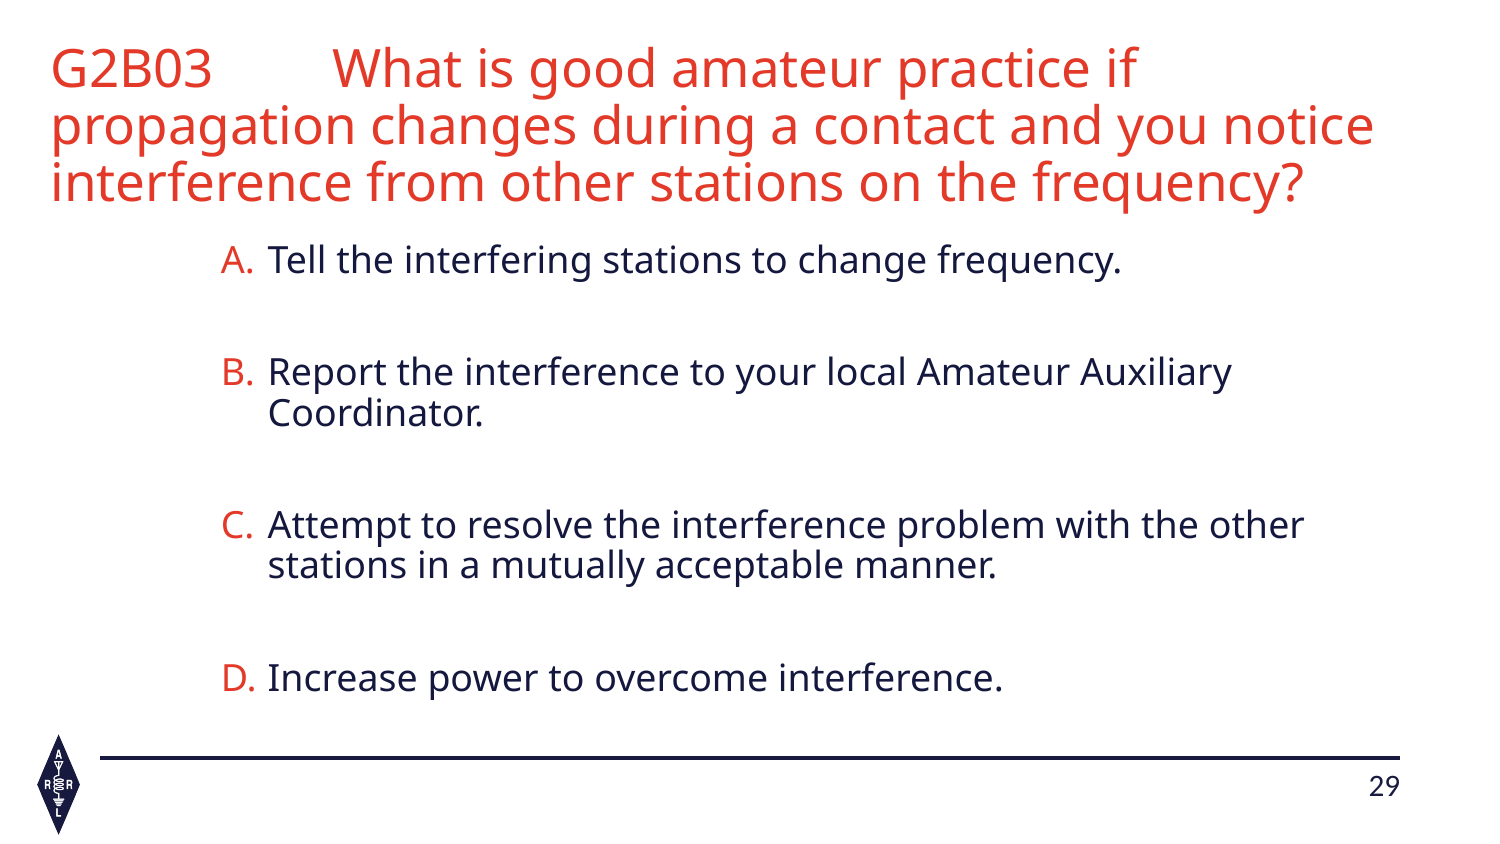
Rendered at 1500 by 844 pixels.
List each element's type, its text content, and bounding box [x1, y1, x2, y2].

list Tell the interfering stations to change frequency. Report the interference to your local Amateur Auxiliary Coordinator. Attempt to resolve the interference problem with the other stations in a mutually acceptable manner. Increase power to overcome interference. [220, 235, 1360, 844]
slide_number 29 [1302, 761, 1400, 807]
title G2B03 What is good amateur practice if propagation changes during a contact and you notice interference from other stations on the frequency? [50, 36, 1403, 227]
picture [37, 734, 80, 835]
